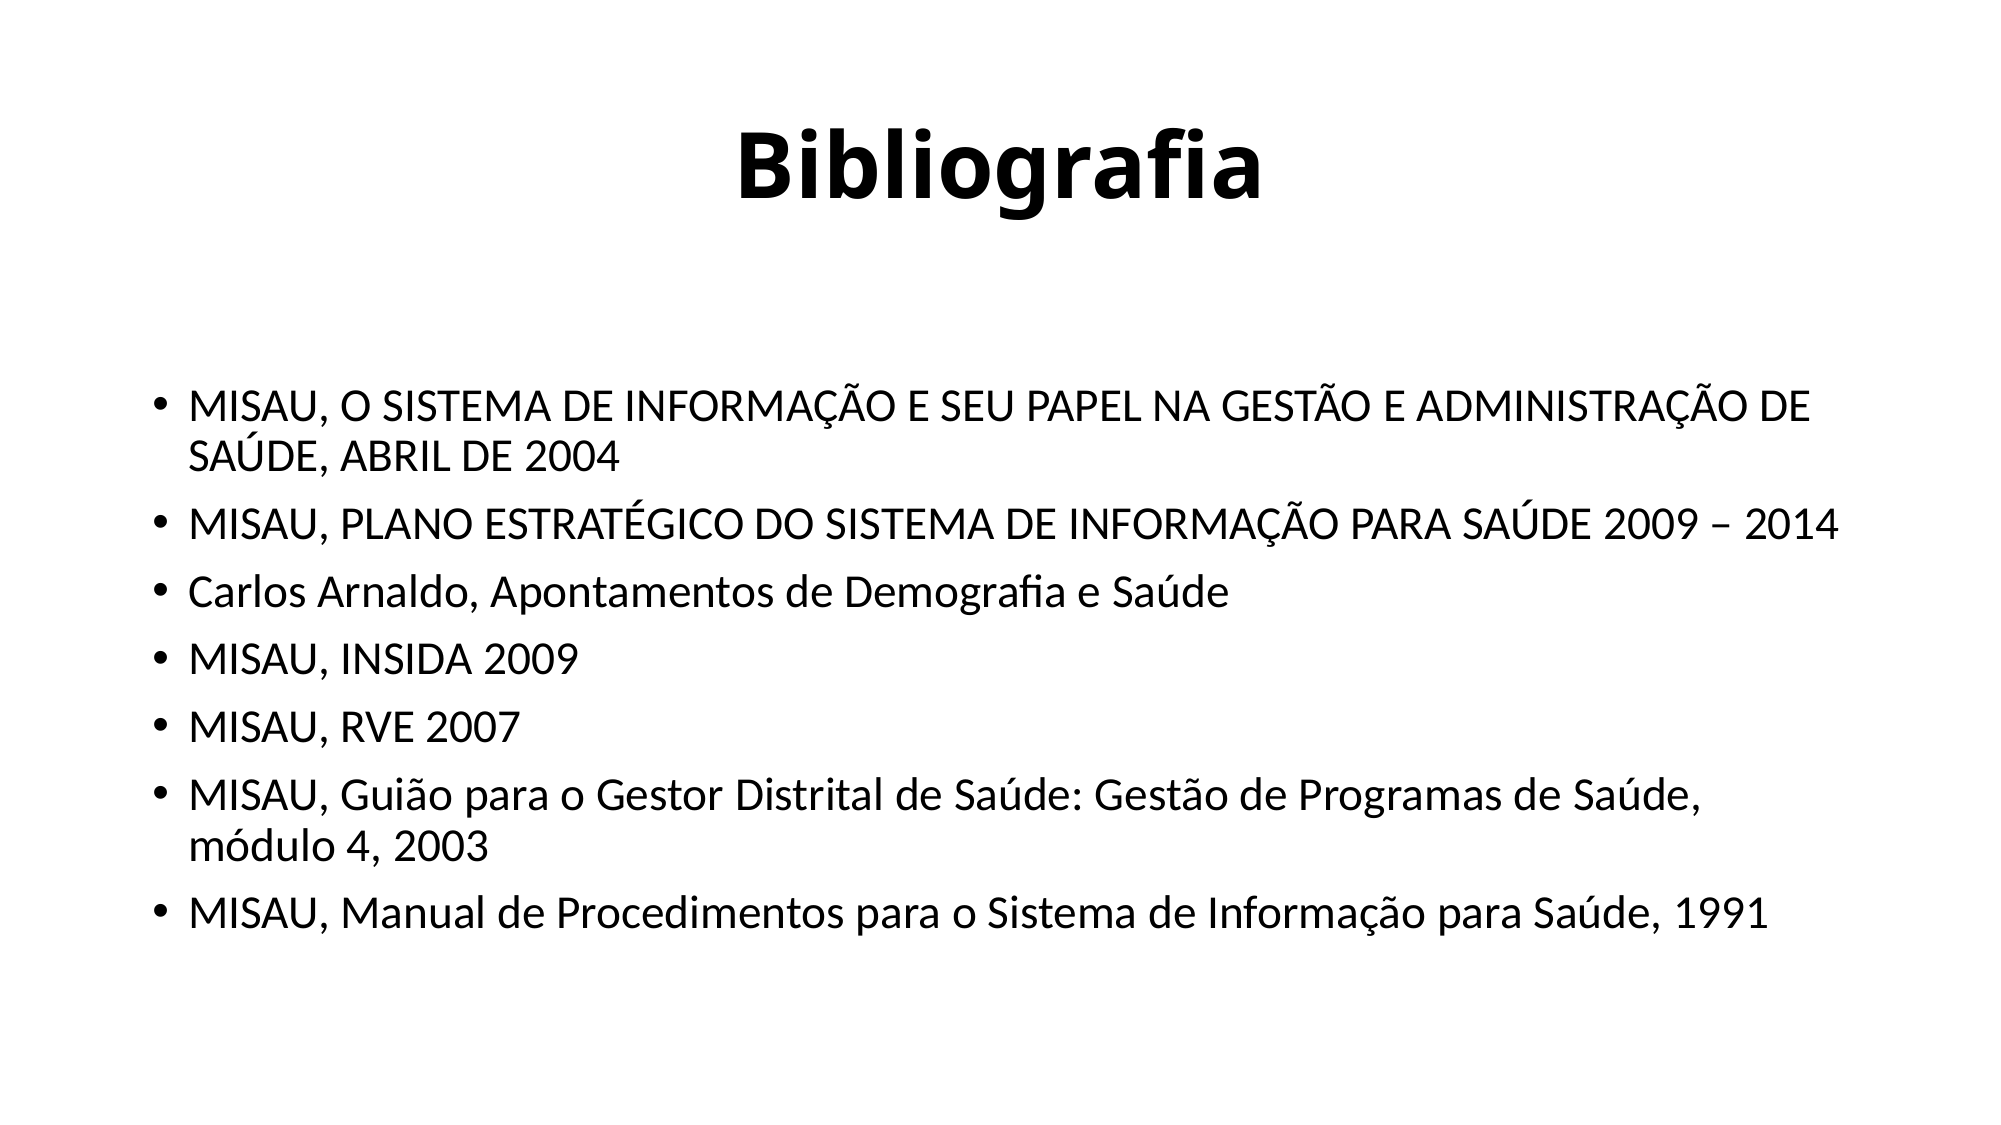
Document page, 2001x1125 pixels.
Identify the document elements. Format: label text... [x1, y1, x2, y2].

title Bibliografia [137, 59, 1863, 278]
list MISAU, O SISTEMA DE INFORMAÇÃO E SEU PAPEL NA GESTÃO E ADMINISTRAÇÃO DE SAÚDE, ABRIL DE 2004 MISAU, PLANO ESTRATÉGICO DO SISTEMA DE INFORMAÇÃO PARA SAÚDE 2009 – 2014 Carlos Arnaldo, Apontamentos de Demografia e Saúde MISAU, INSIDA 2009 MISAU, RVE 2007 MISAU, Guião para o Gestor Distrital de Saúde: Gestão de Programas de Saúde, módulo 4, 2003 MISAU, Manual de Procedimentos para o Sistema de Informação para Saúde, 1991 [137, 299, 1863, 1014]
